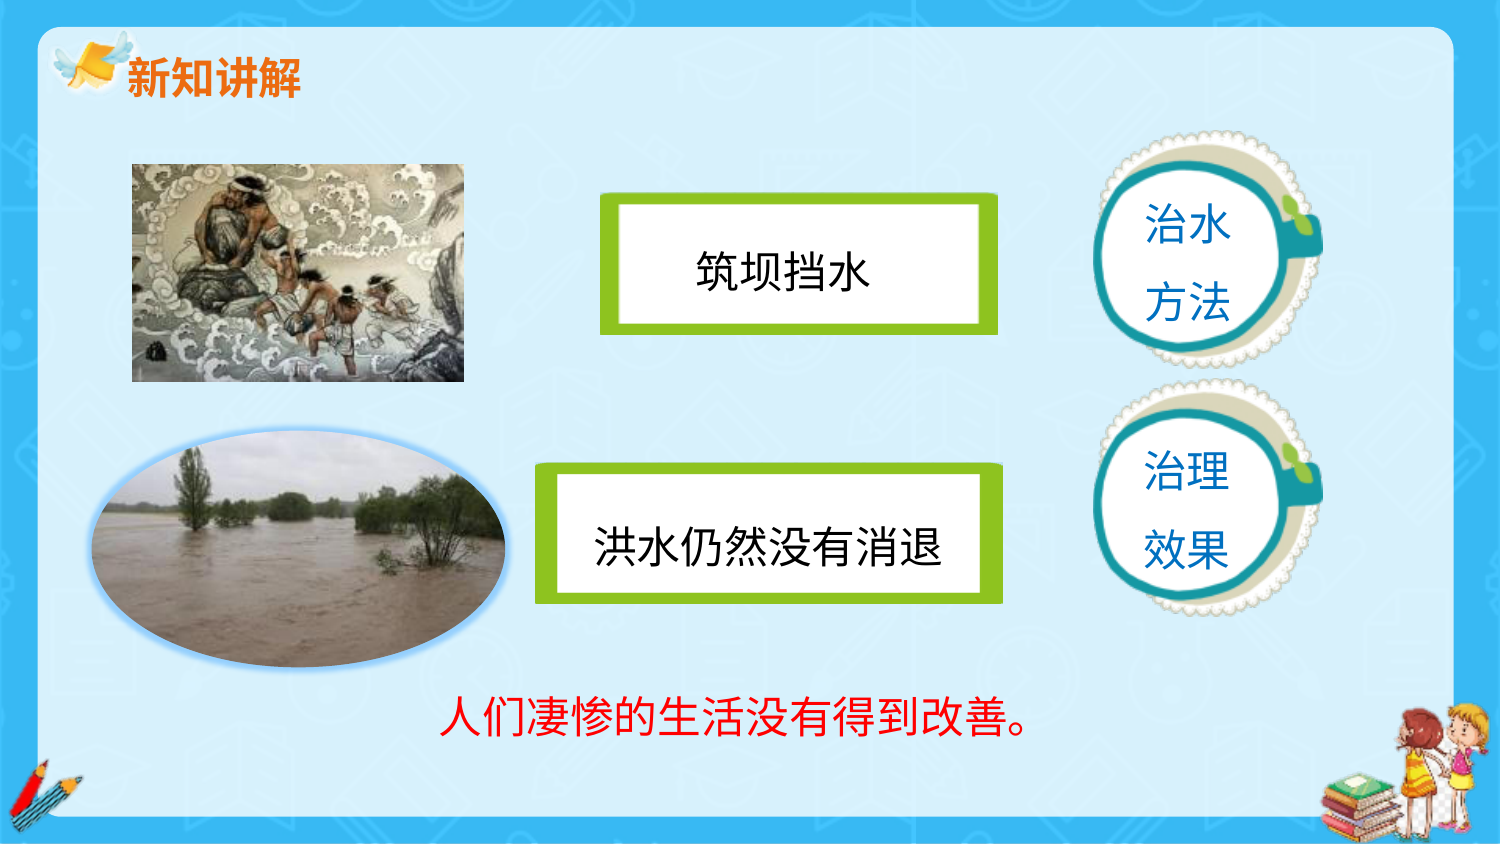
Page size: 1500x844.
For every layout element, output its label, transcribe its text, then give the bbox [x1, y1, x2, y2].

picture [0, 729, 115, 844]
picture [1093, 130, 1323, 369]
picture [46, 26, 143, 97]
picture [1301, 666, 1500, 844]
picture [132, 164, 464, 382]
picture [91, 430, 506, 668]
text_box 新知讲解 [116, 44, 314, 109]
picture [1093, 378, 1323, 617]
text_box 人们凄惨的生活没有得到改善。 [427, 684, 1063, 748]
picture [535, 462, 1003, 604]
picture [600, 192, 998, 335]
